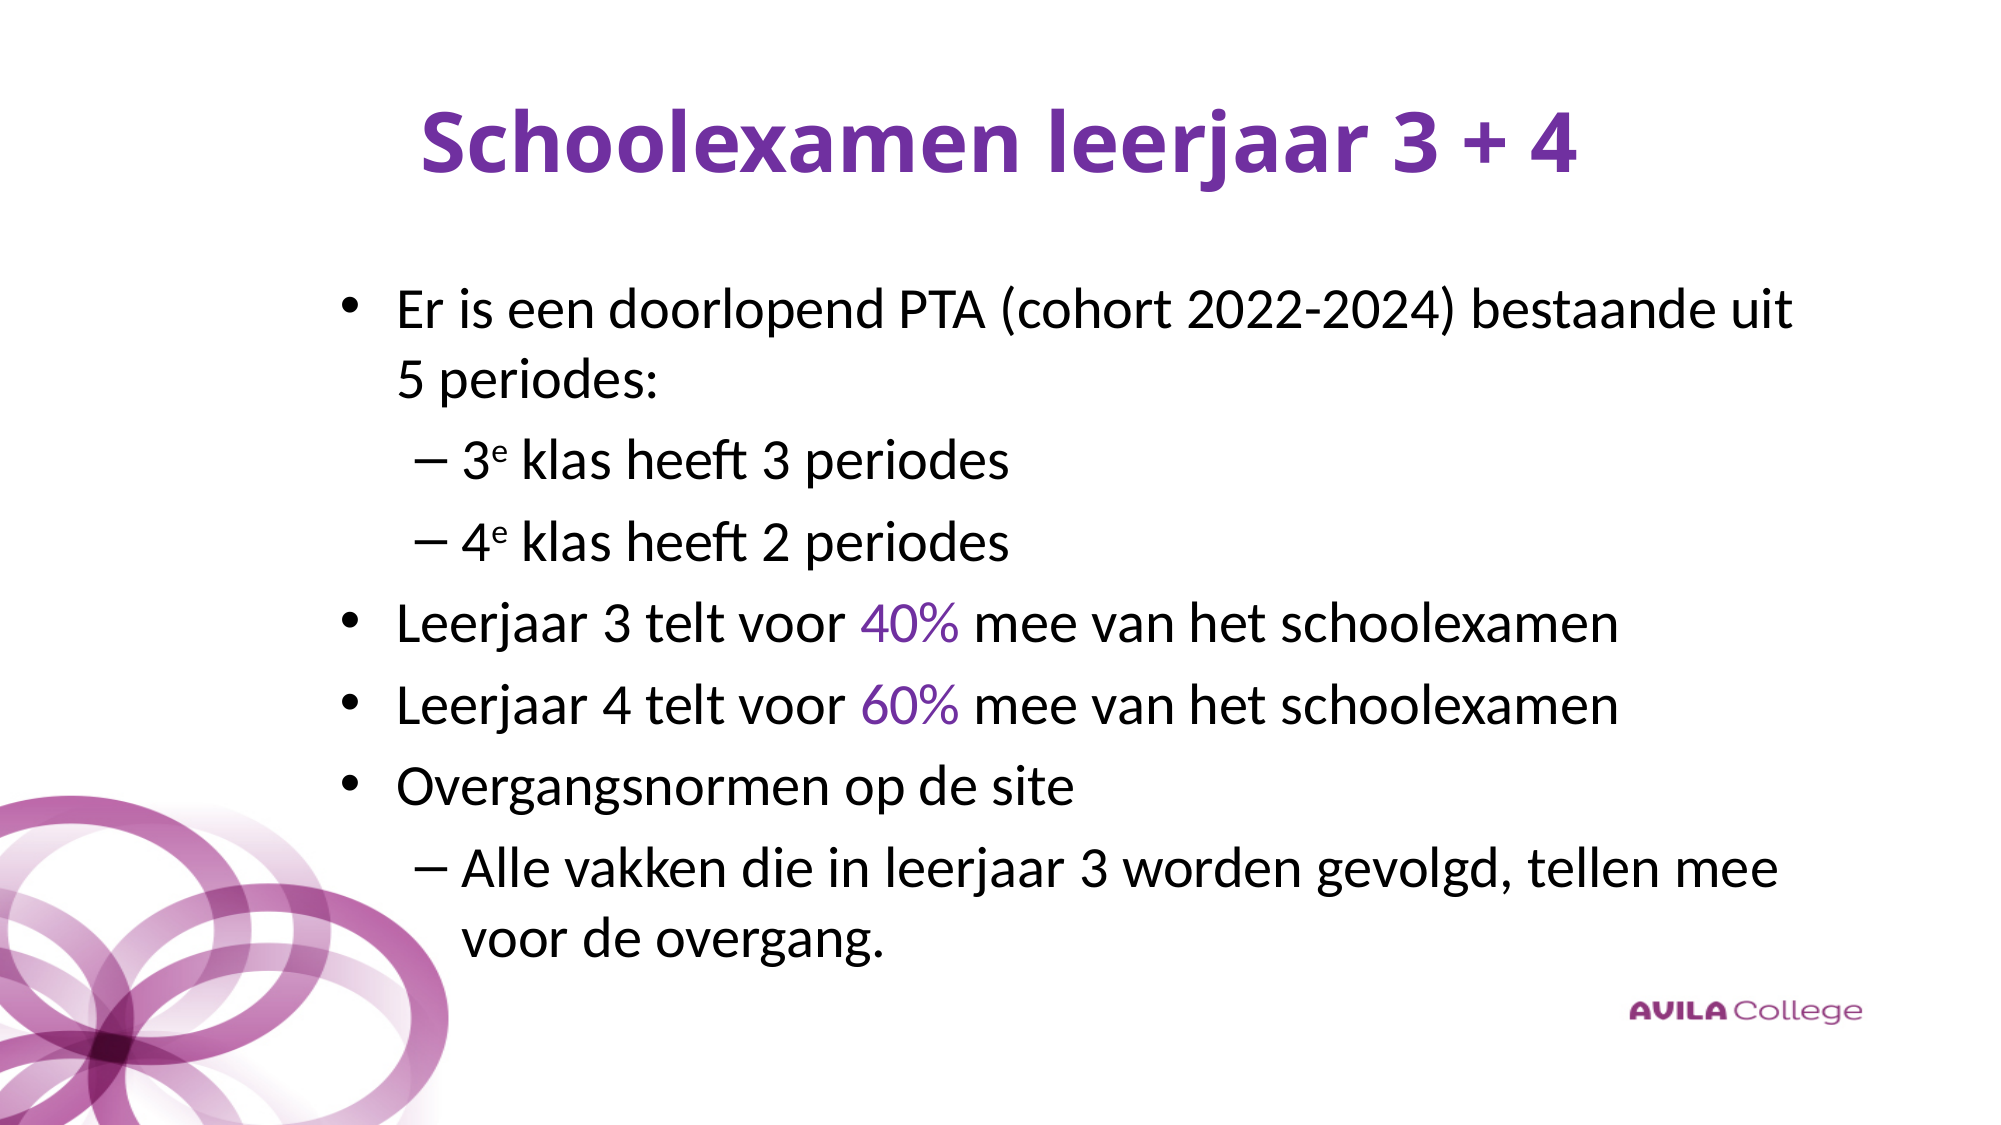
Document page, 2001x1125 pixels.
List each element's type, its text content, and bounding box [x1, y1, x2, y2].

title Schoolexamen leerjaar 3 + 4 [99, 45, 1900, 233]
list Er is een doorlopend PTA (cohort 2022-2024) bestaande uit 5 periodes: 3e klas heeft 3 periodes 4e klas heeft 2 periodes Leerjaar 3 telt voor 40% mee van het schoolexamen Leerjaar 4 telt voor 60% mee van het schoolexamen Overgangsnormen op de site Alle vakken die in leerjaar 3 worden gevolgd, tellen mee voor de overgang. [324, 262, 1825, 1094]
picture [0, 0, 2000, 1125]
